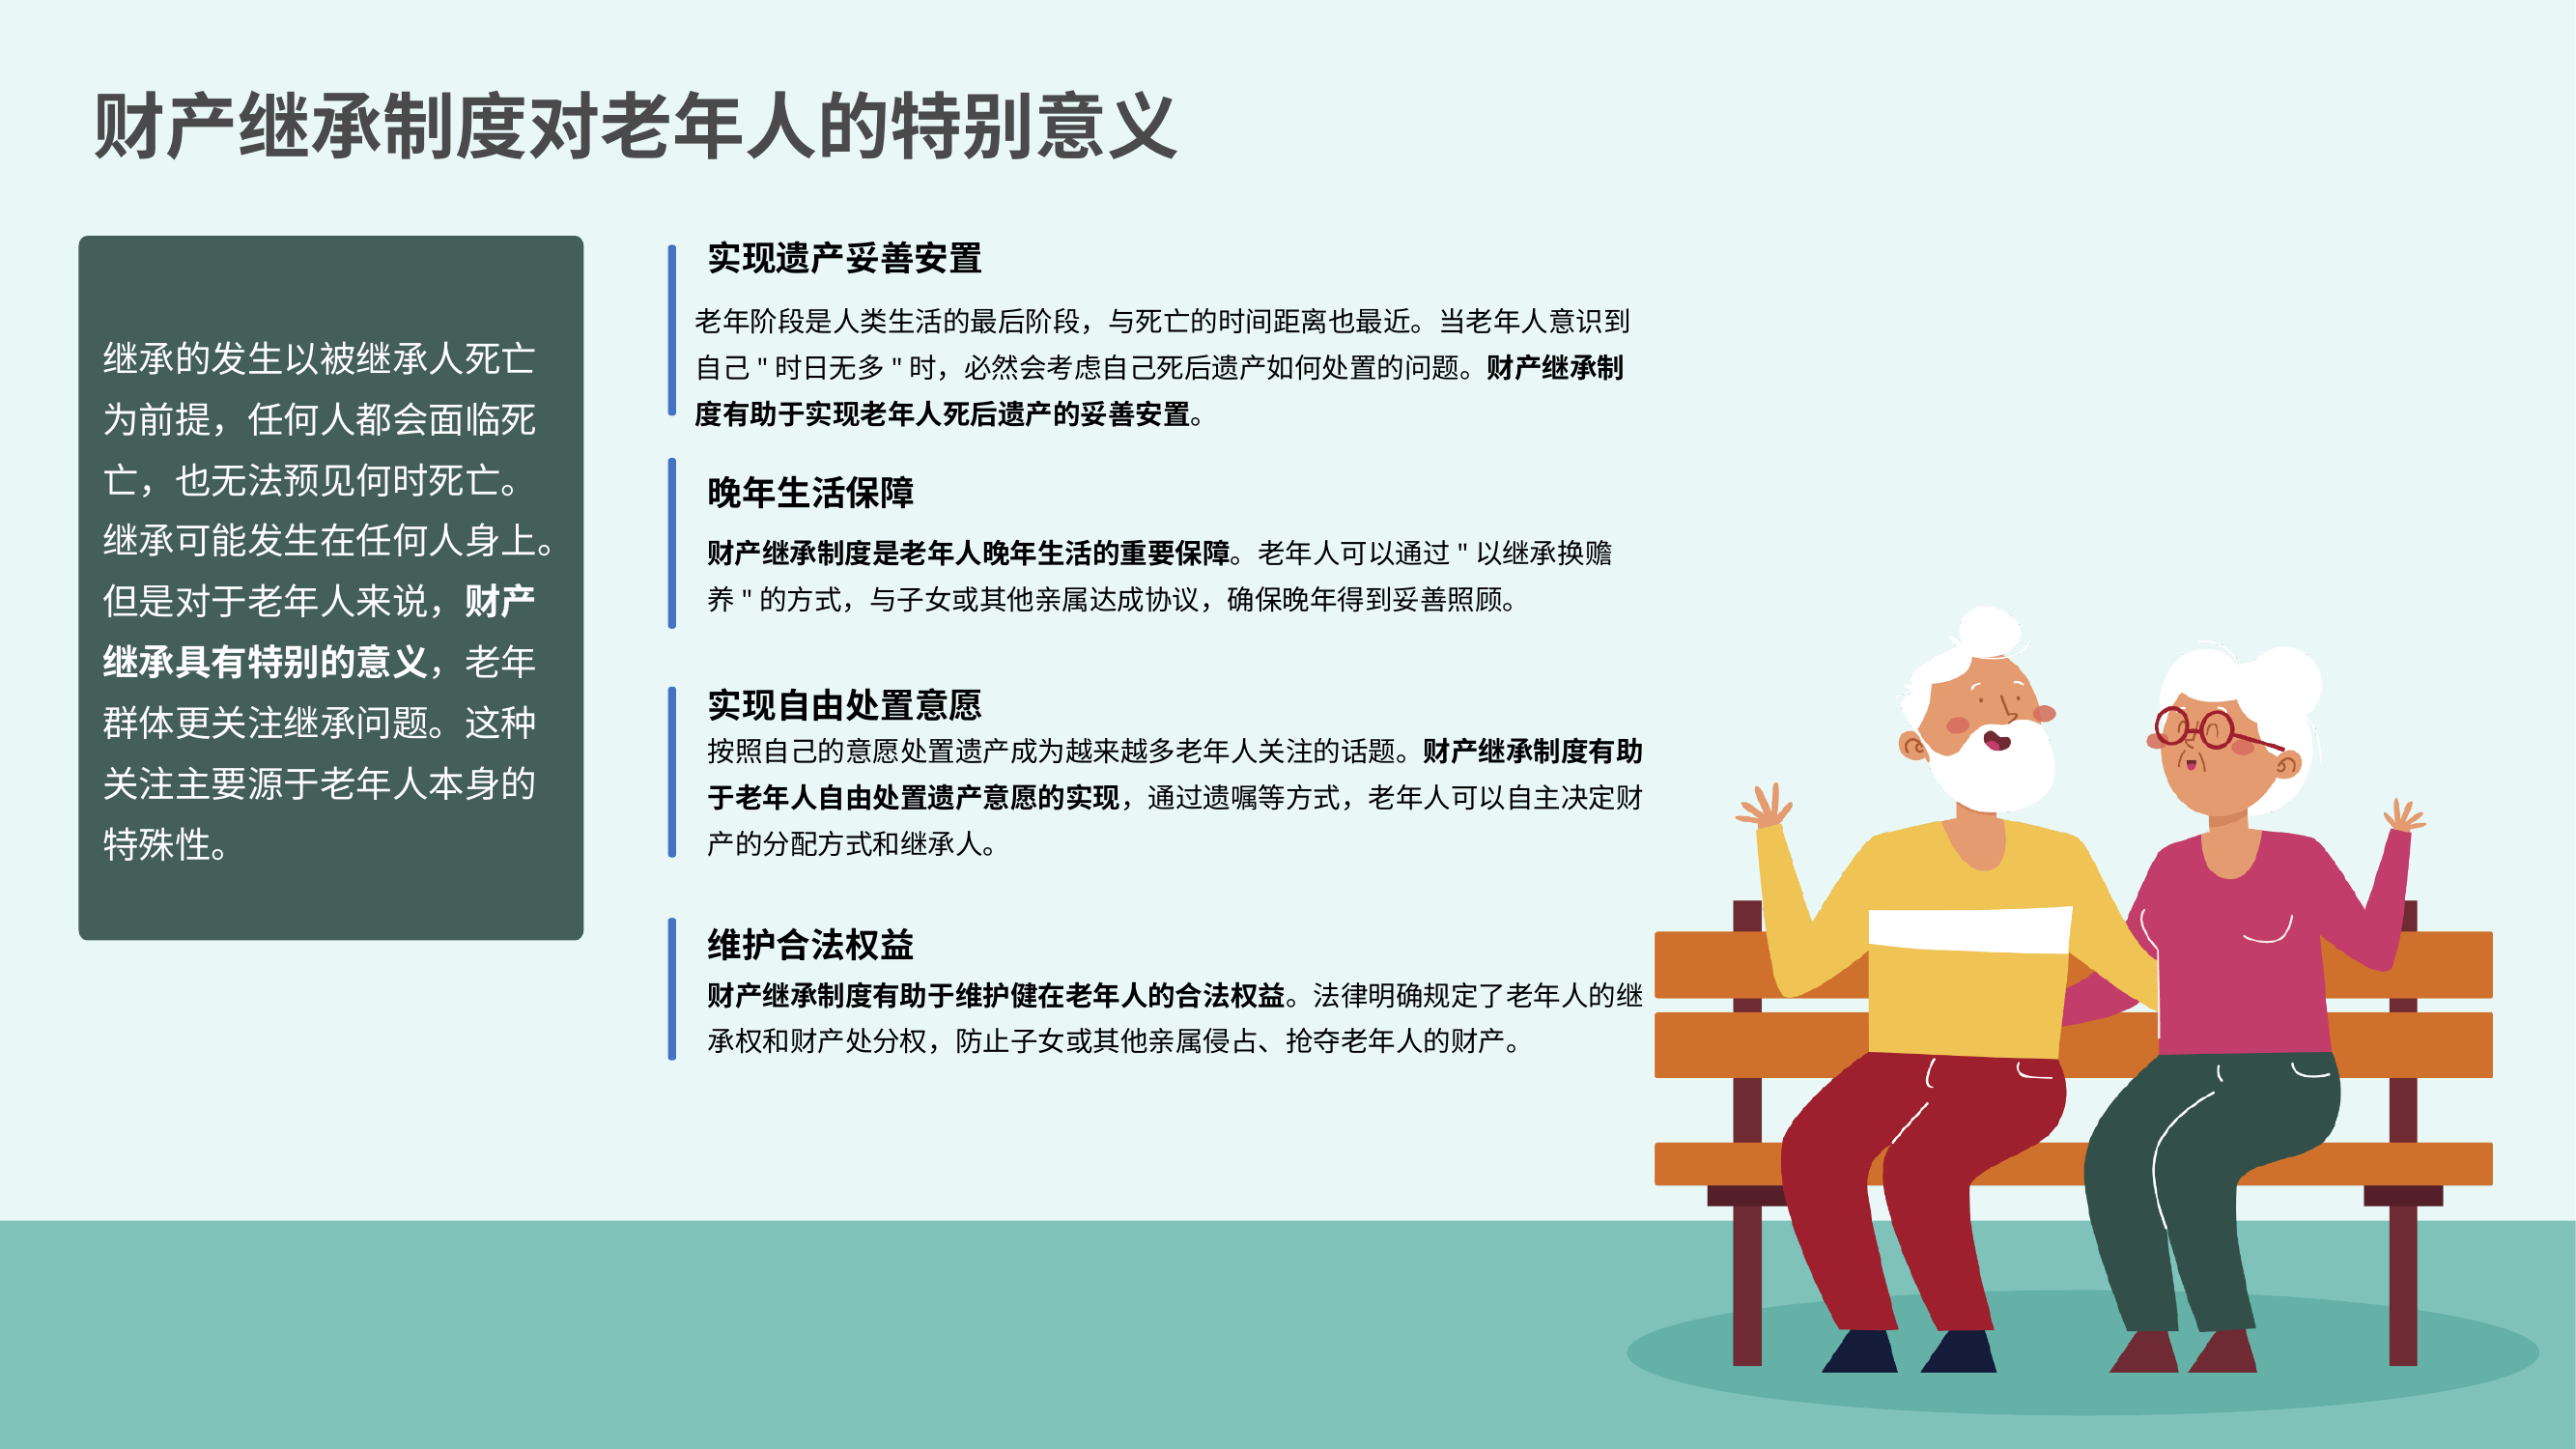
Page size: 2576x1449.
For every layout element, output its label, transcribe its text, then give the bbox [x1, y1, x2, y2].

text_box 维护合法权益 [707, 916, 937, 965]
text_box 按照自己的意愿处置遗产成为越来越多老年人关注的话题。财产继承制度有助于老年人自由处置遗产意愿的实现，通过遗嘱等方式，老年人可以自主决定财产的分配方式和继承人。 [707, 723, 1649, 858]
picture [1655, 606, 2493, 1373]
text_box 老年阶段是人类生活的最后阶段，与死亡的时间距离也最近。当老年人意识到自己"时日无多"时，必然会考虑自己死后遗产如何处置的问题。财产继承制度有助于实现老年人死后遗产的妥善安置。 [694, 293, 1649, 428]
text_box 财产继承制度有助于维护健在老年人的合法权益。法律明确规定了老年人的继承权和财产处分权，防止子女或其他亲属侵占、抢夺老年人的财产。 [707, 966, 1649, 1057]
text_box 实现遗产妥善安置 [707, 229, 1008, 278]
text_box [78, 236, 584, 941]
text_box 实现自由处置意愿 [707, 675, 1008, 723]
text_box 晚年生活保障 [707, 464, 938, 513]
text_box [667, 918, 676, 1061]
text_box 财产继承制度对老年人的特别意义 [78, 83, 1367, 177]
text_box [667, 244, 676, 416]
text_box [667, 686, 676, 858]
text_box 财产继承制度是老年人晚年生活的重要保障。老年人可以通过"以继承换赡养"的方式，与子女或其他亲属达成协议，确保晚年得到妥善照顾。 [707, 524, 1649, 614]
text_box [667, 457, 676, 629]
